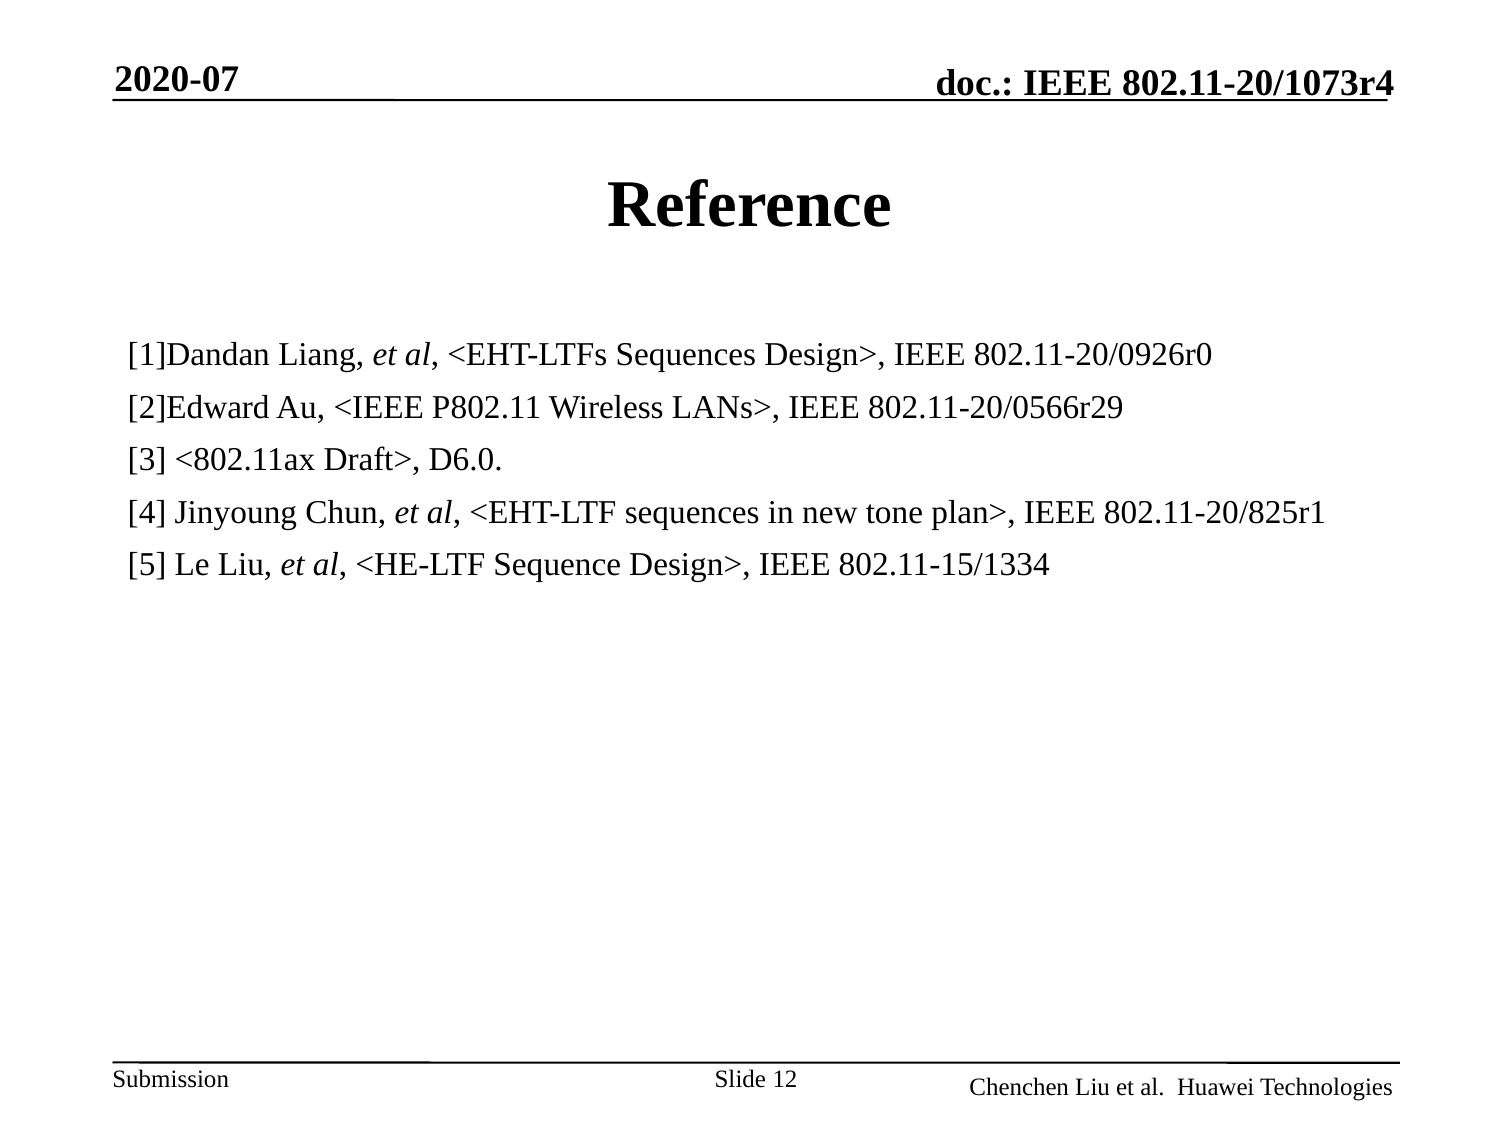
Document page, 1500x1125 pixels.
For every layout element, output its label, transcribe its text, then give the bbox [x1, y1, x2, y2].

title Reference [112, 112, 1388, 288]
slide_number Slide 12 [712, 1061, 800, 1123]
list [1]Dandan Liang, et al, <EHT-LTFs Sequences Design>, IEEE 802.11-20/0926r0 [2]Edward Au, <IEEE P802.11 Wireless LANs>, IEEE 802.11-20/0566r29 [3] <802.11ax Draft>, D6.0. [4] Jinyoung Chun, et al, <EHT-LTF sequences in new tone plan>, IEEE 802.11-20/825r1 [5] Le Liu, et al, <HE-LTF Sequence Design>, IEEE 802.11-15/1334 [112, 324, 1388, 1000]
slide_number 2020-07 [114, 54, 423, 100]
